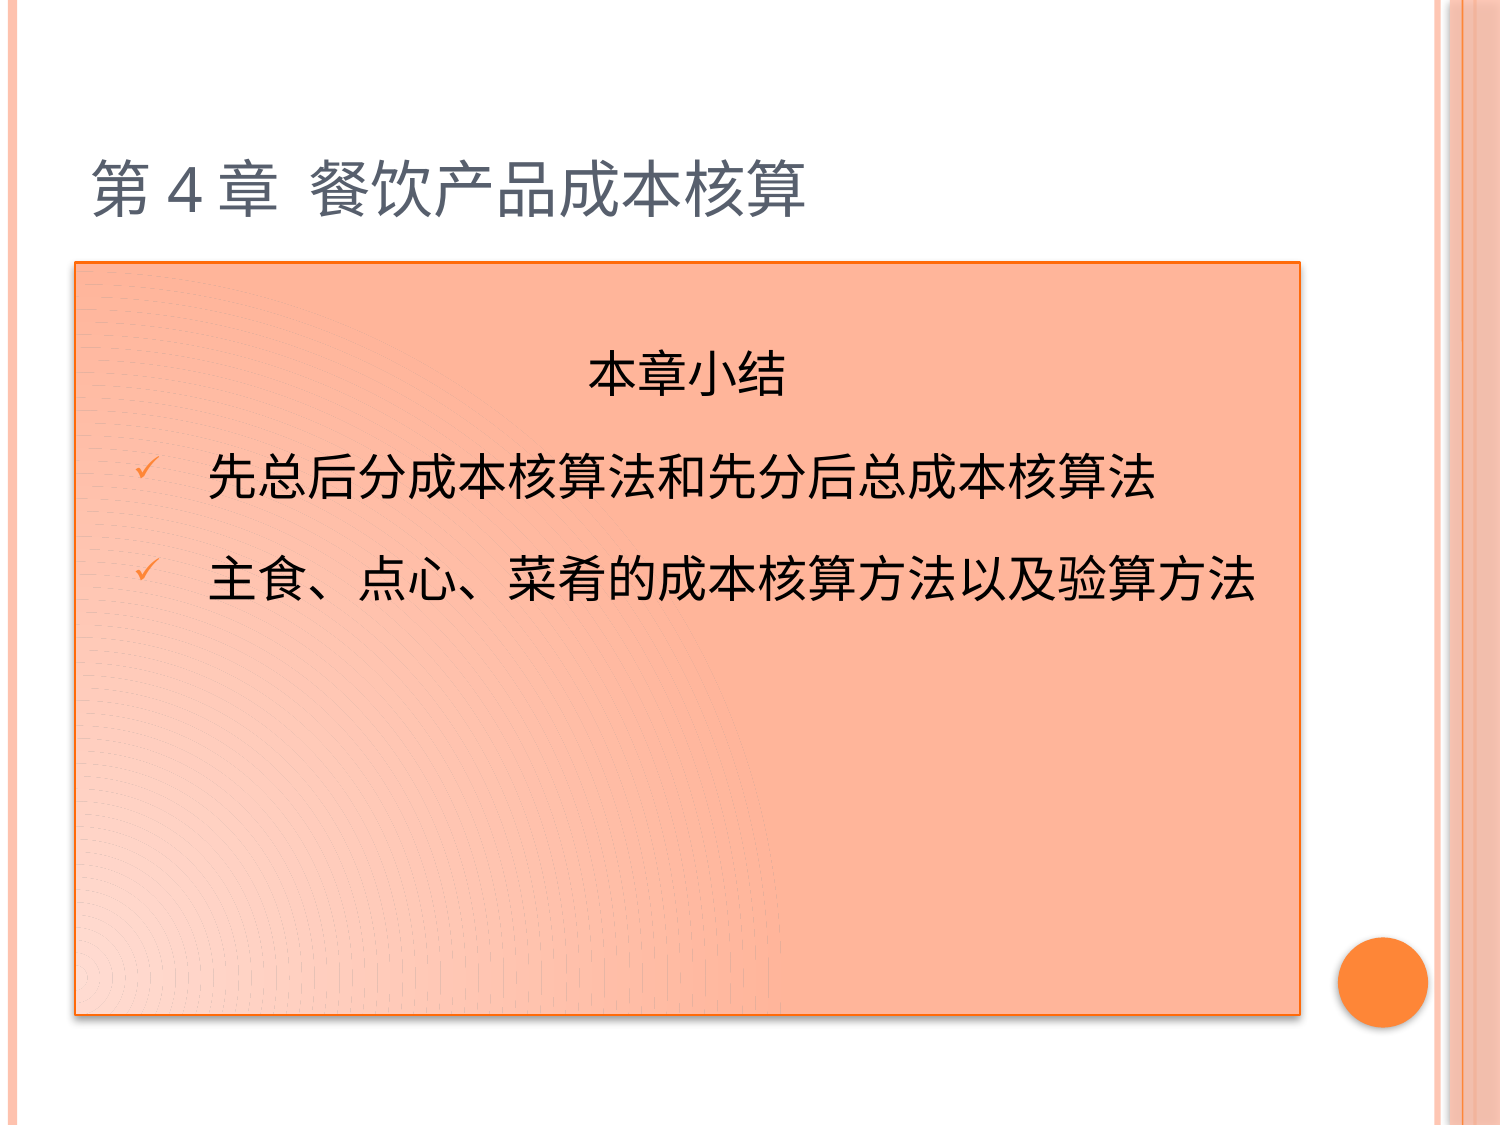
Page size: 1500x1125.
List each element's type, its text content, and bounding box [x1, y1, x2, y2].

list 本章小结 先总后分成本核算法和先分后总成本核算法 主食、点心、菜肴的成本核算方法以及验算方法 [74, 261, 1301, 1016]
title 第4章 餐饮产品成本核算 [75, 45, 1300, 233]
